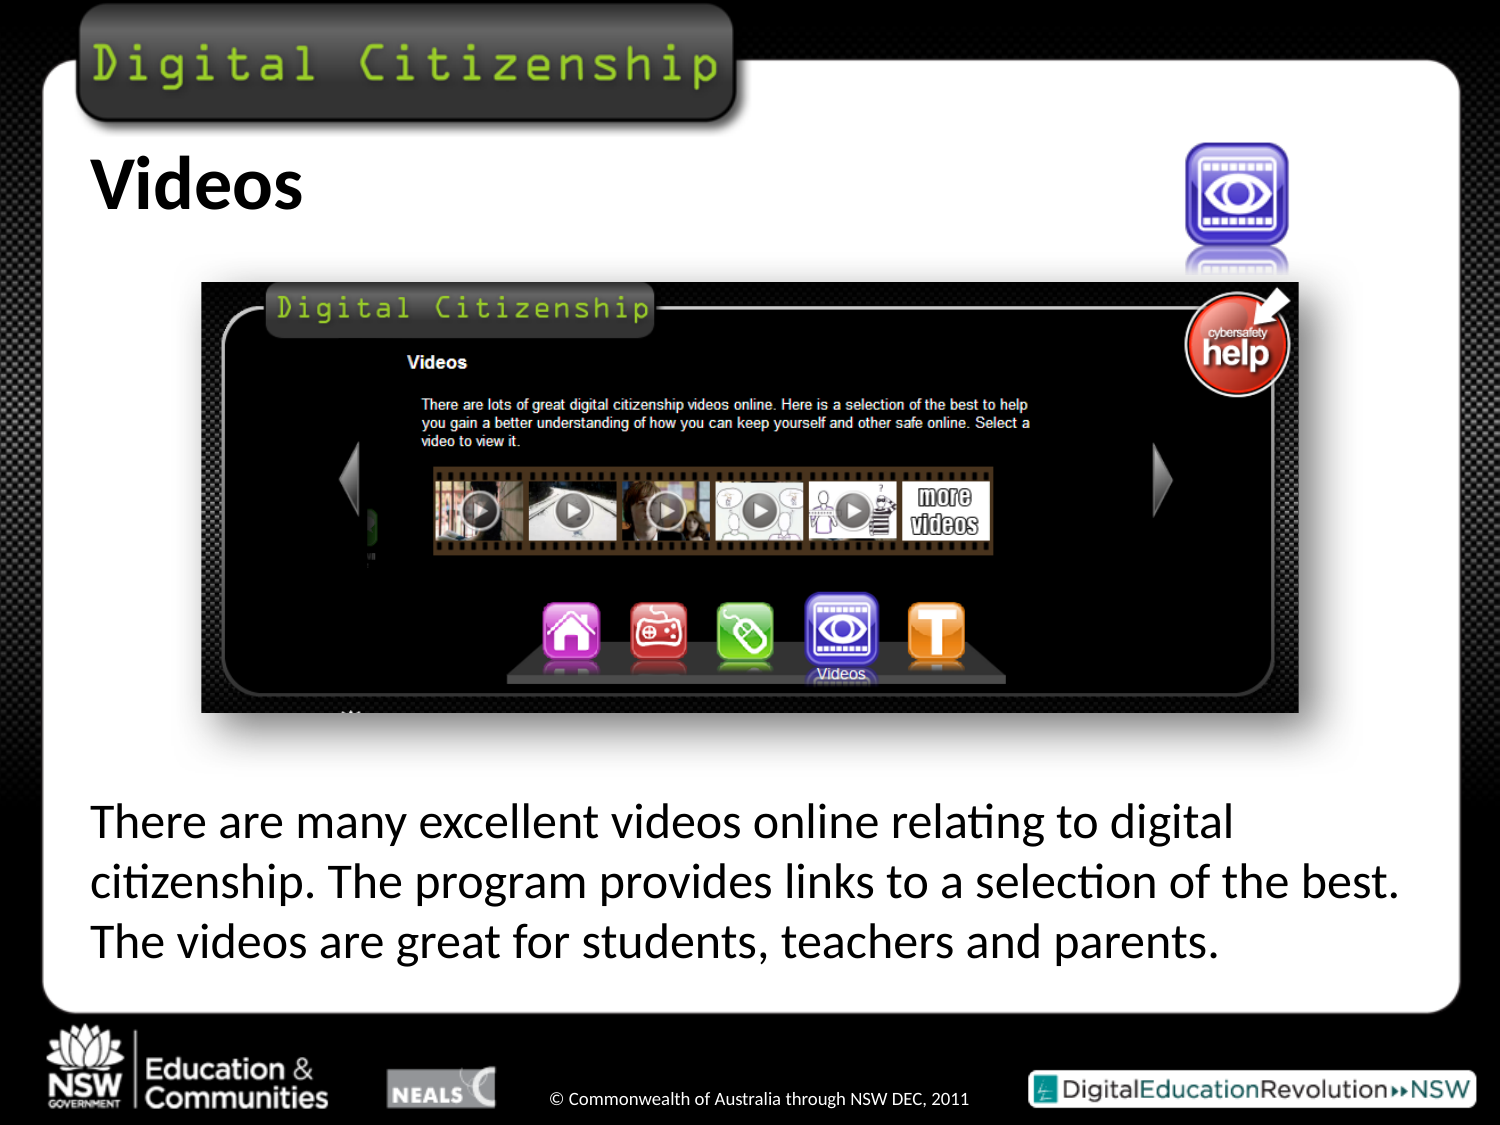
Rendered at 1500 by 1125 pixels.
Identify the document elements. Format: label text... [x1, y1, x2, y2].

list There are many excellent videos online relating to digital citizenship. The program provides links to a selection of the best. The videos are great for students, teachers and parents. [75, 780, 1425, 1021]
picture [0, 0, 1500, 1125]
title Videos [75, 126, 1425, 233]
